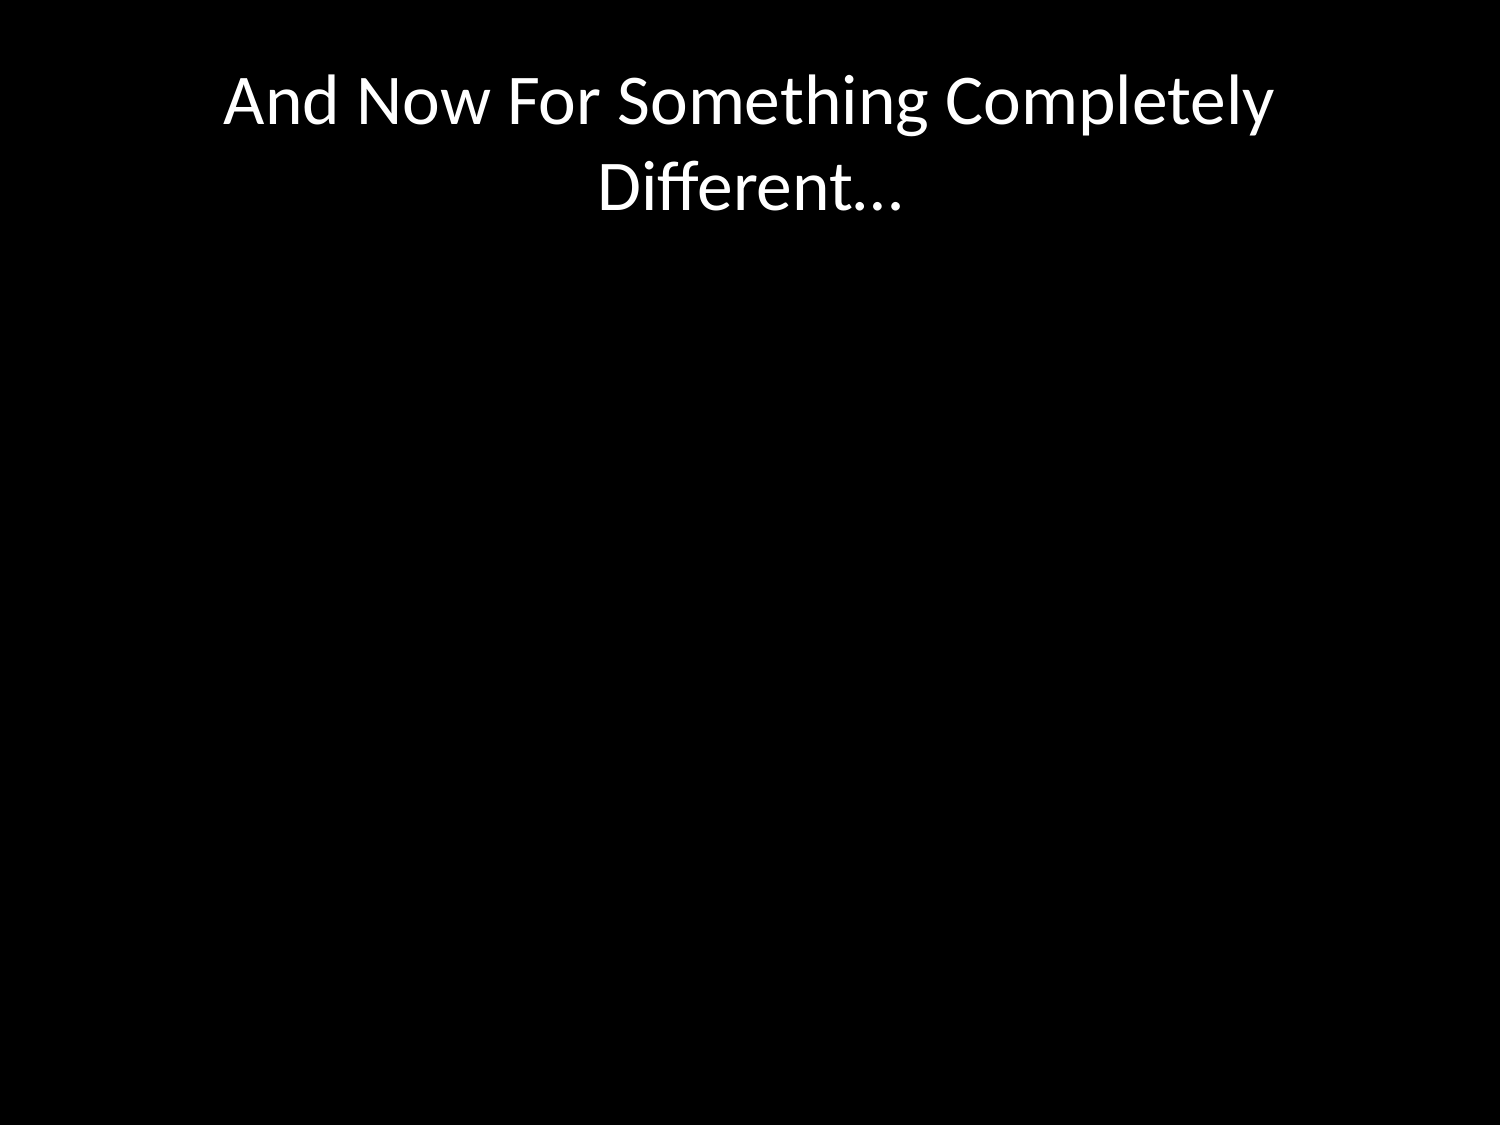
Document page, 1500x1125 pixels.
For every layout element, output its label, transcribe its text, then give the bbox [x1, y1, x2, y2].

title And Now For Something Completely Different… [75, 45, 1425, 233]
